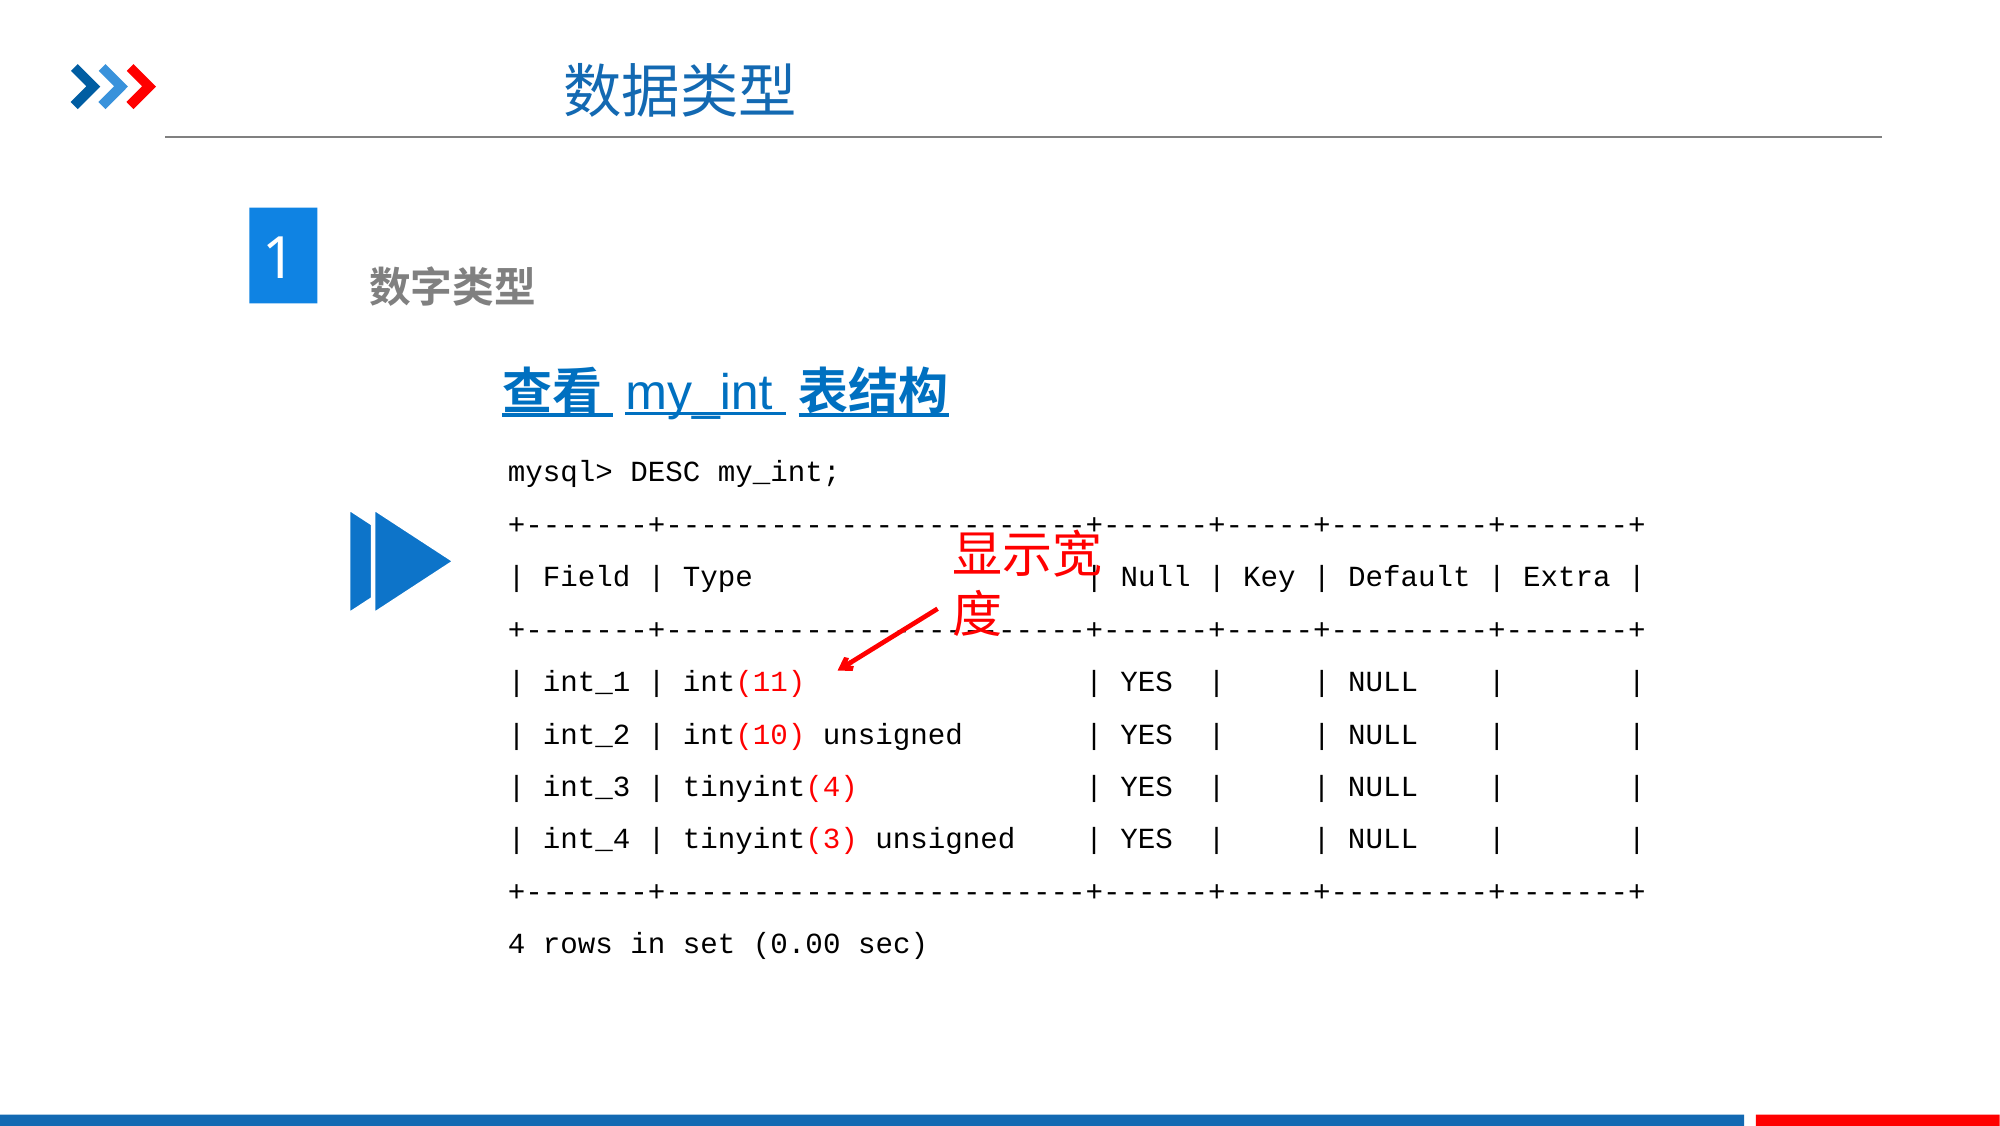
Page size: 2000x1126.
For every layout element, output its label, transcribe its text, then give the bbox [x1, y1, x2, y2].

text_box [347, 507, 456, 616]
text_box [455, 351, 1696, 1027]
title 数据类型 [521, 25, 1296, 153]
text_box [837, 515, 1145, 671]
text_box 数字类型 [319, 245, 1092, 380]
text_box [249, 207, 318, 304]
